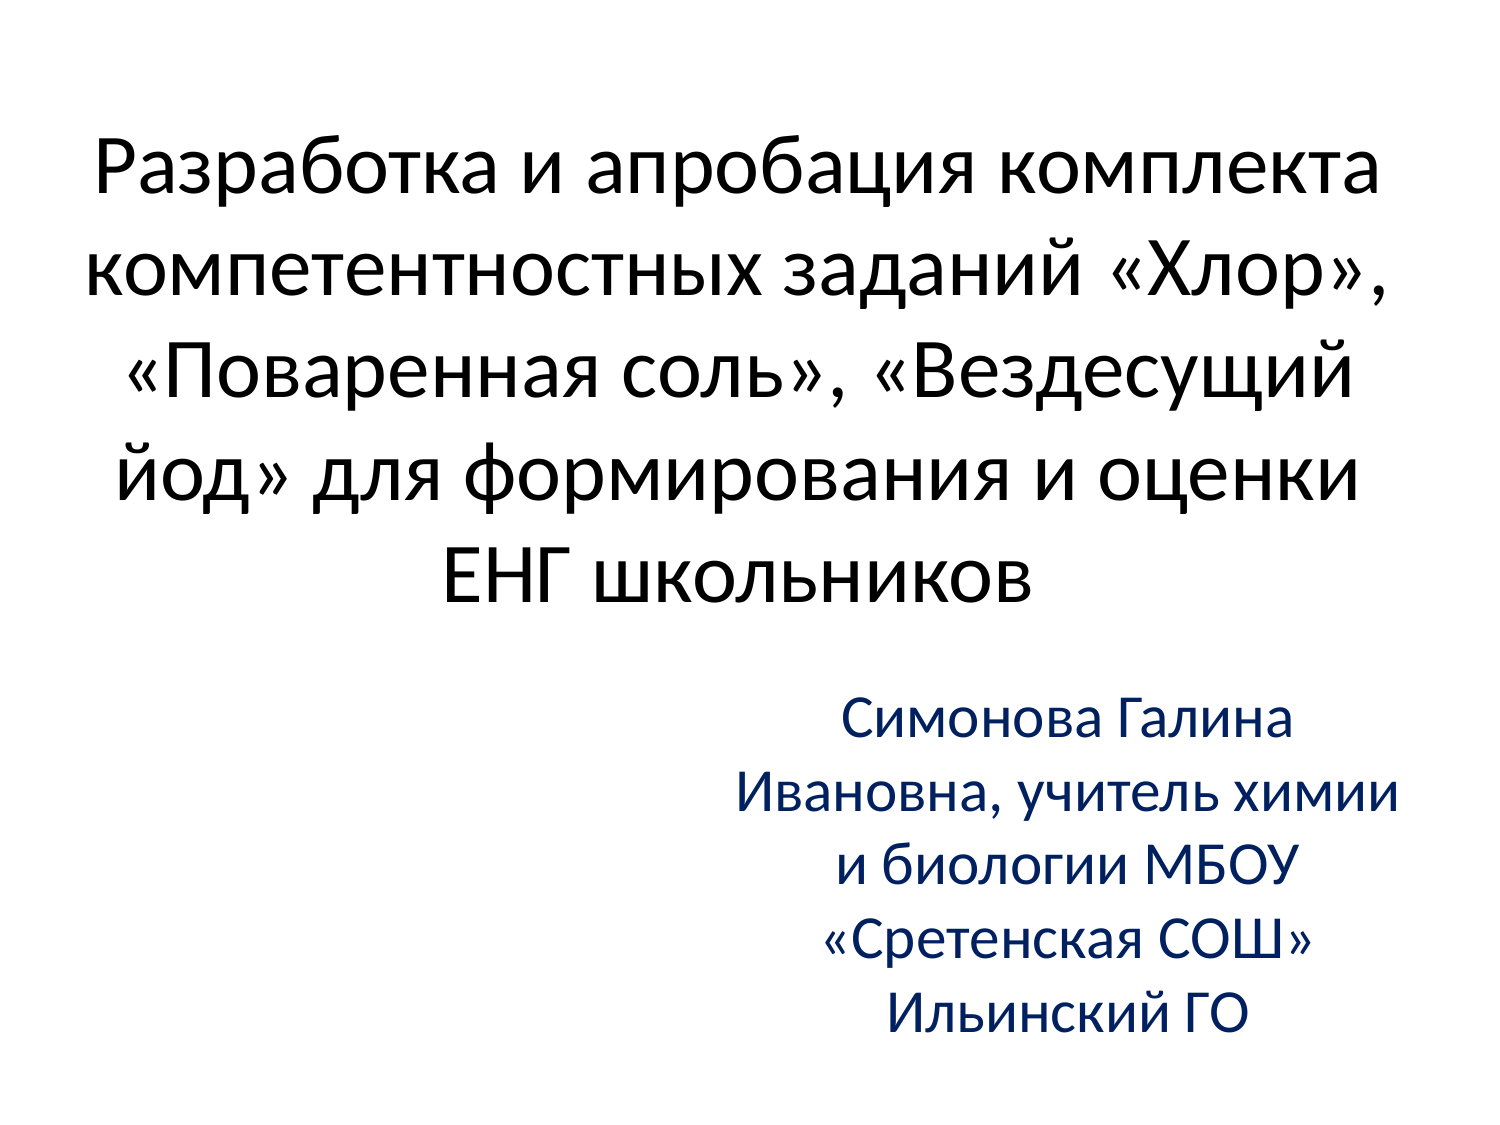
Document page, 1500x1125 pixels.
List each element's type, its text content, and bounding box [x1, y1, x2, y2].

subtitle Симонова Галина Ивановна, учитель химии и биологии МБОУ «Сретенская СОШ» Ильинский ГО [719, 668, 1417, 1055]
title Разработка и апробация комплекта компетентностных заданий «Хлор», «Поваренная соль», «Вездесущий йод» для формирования и оценки ЕНГ школьников [64, 90, 1412, 638]
